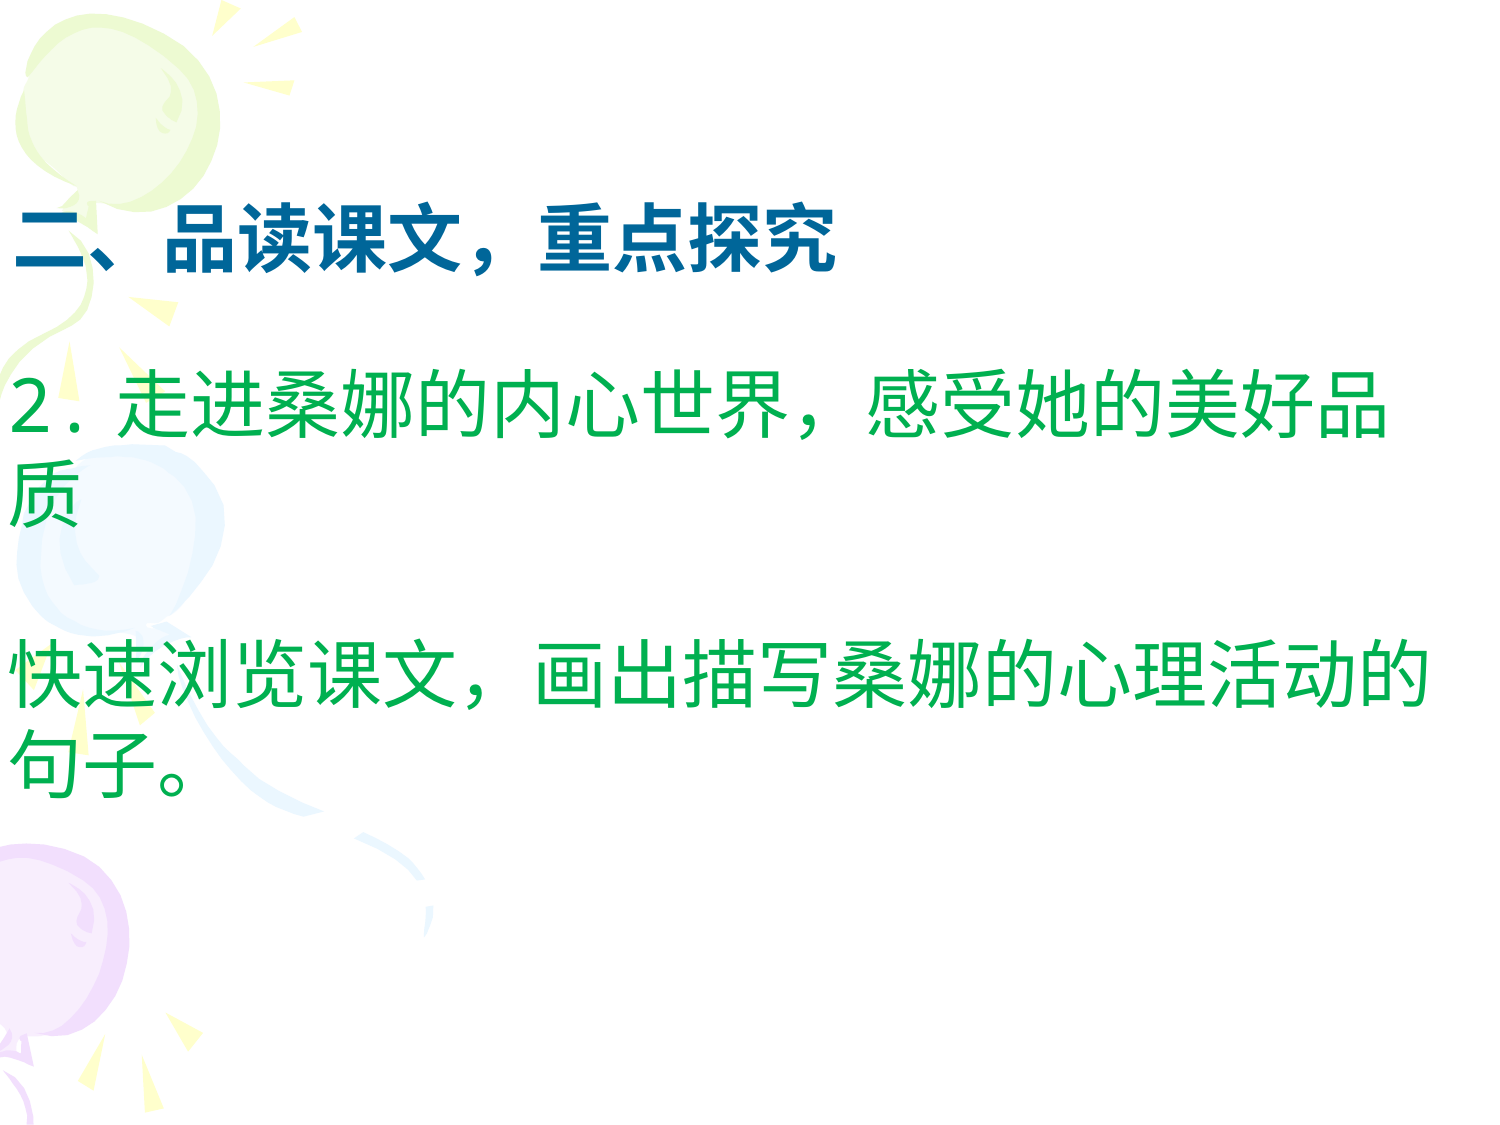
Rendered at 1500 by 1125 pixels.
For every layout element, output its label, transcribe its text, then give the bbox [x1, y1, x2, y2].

text_box 2.走进桑娜的内心世界，感受她的美好品质 快速浏览课文，画出描写桑娜的心理活动的句子。 [0, 349, 1452, 815]
text_box 二、品读课文，重点探究 [0, 184, 904, 290]
